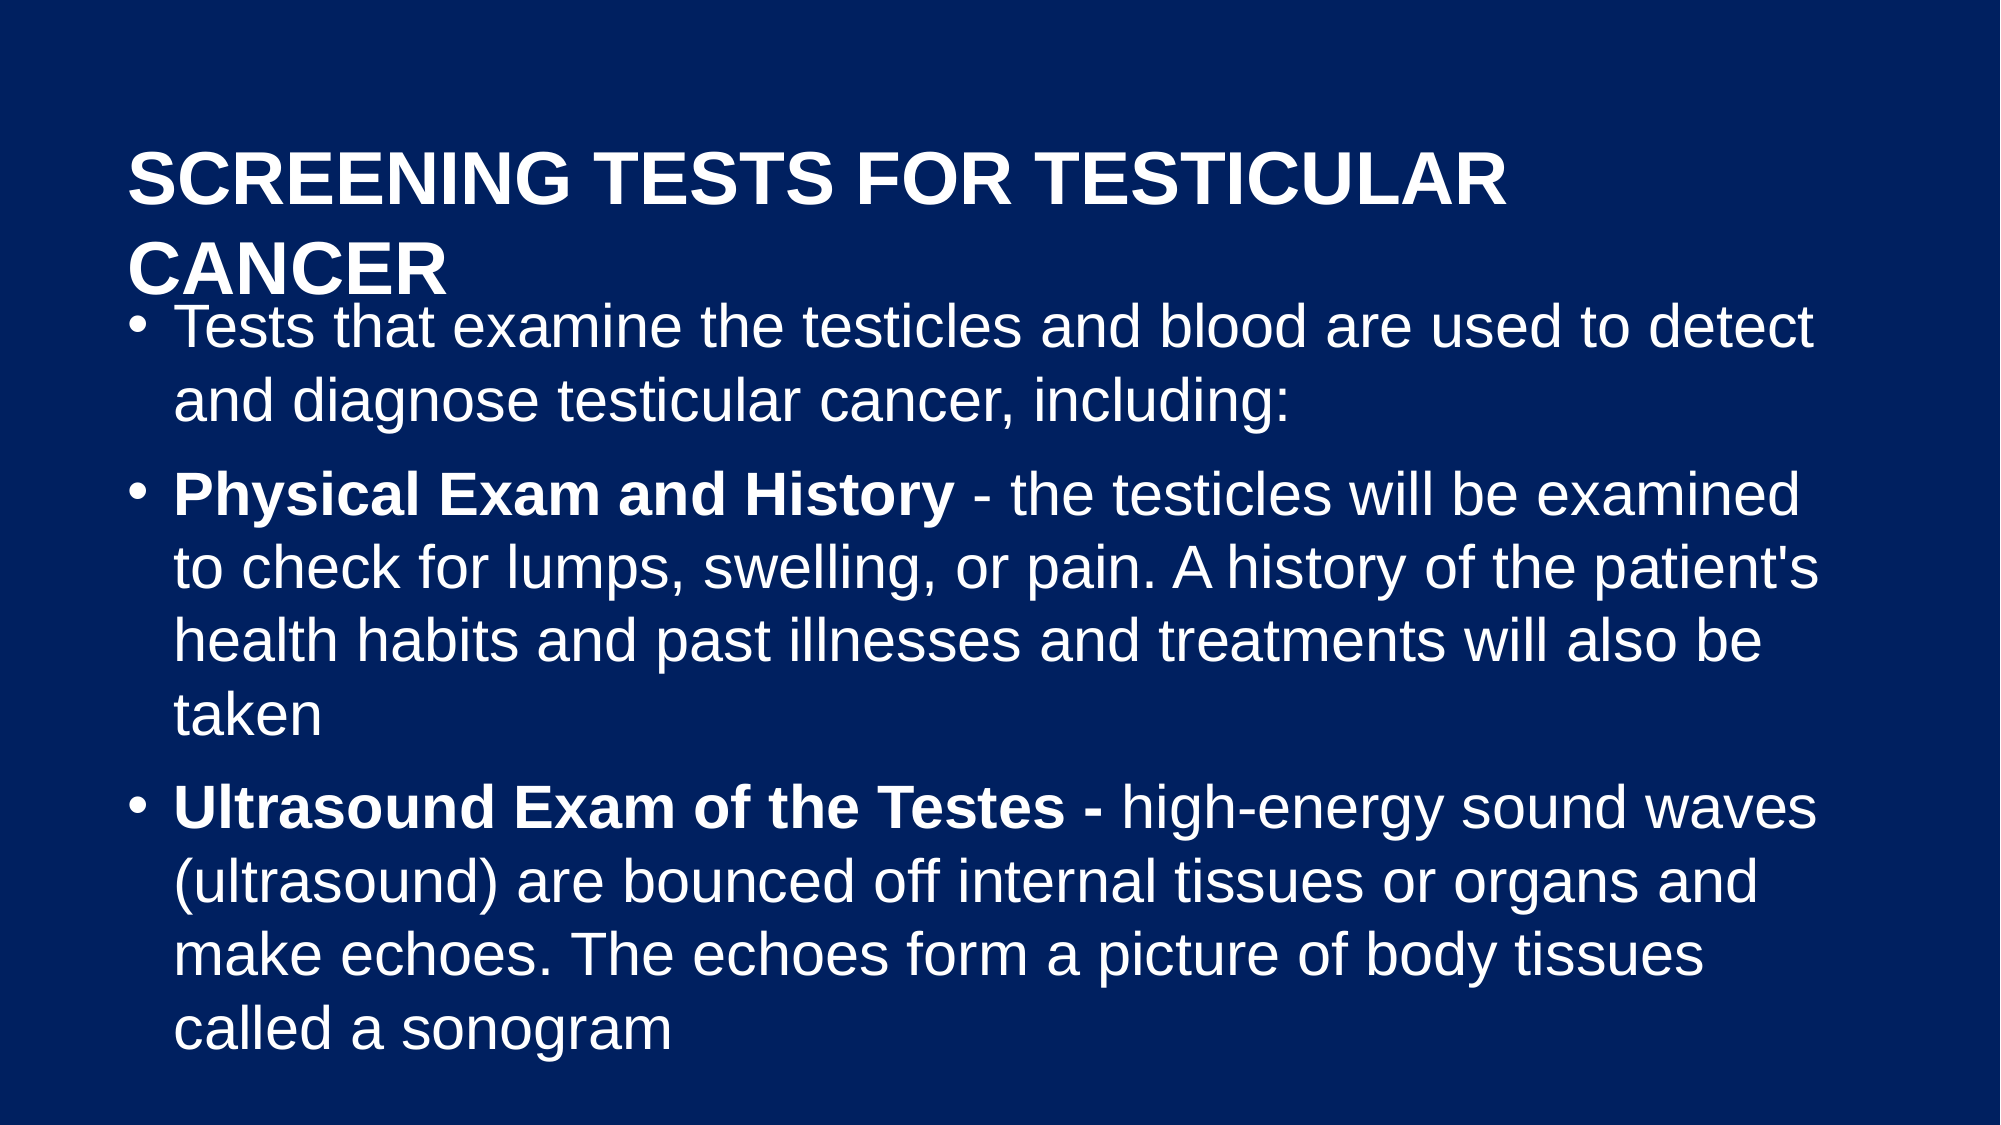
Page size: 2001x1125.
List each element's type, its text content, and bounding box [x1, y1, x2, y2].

list Tests that examine the testicles and blood are used to detect and diagnose testicular cancer, including: Physical Exam and History - the testicles will be examined to check for lumps, swelling, or pain. A history of the patient's health habits and past illnesses and treatments will also be taken Ultrasound Exam of the Testes - high-energy sound waves (ultrasound) are bounced off internal tissues or organs and make echoes. The echoes form a picture of body tissues called a sonogram [112, 277, 1877, 1071]
title Screening tests for testicular cancer [112, 99, 1775, 277]
